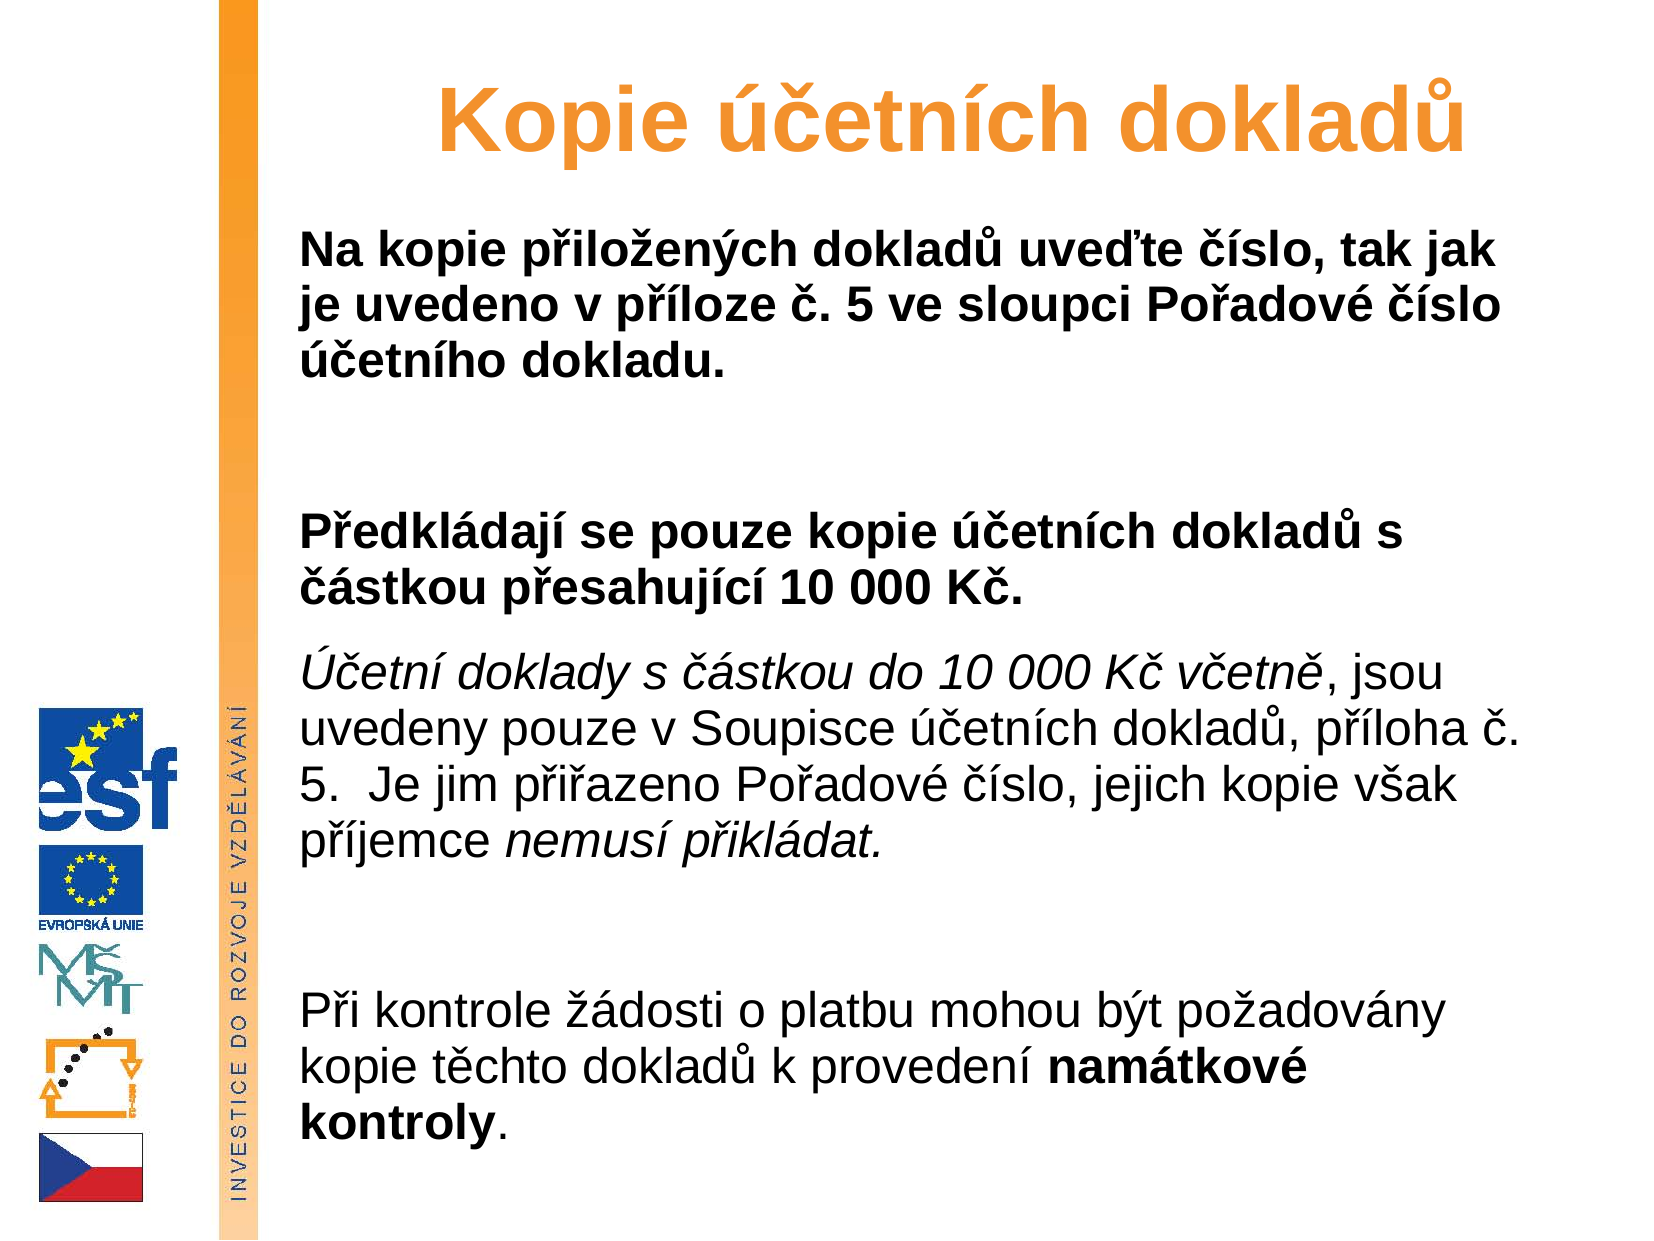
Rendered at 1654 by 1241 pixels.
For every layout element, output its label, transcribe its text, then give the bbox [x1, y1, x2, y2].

picture [0, 0, 1654, 1240]
list Na kopie přiložených dokladů uveďte číslo, tak jak je uvedeno v příloze č. 5 ve sloupci Pořadové číslo účetního dokladu. Předkládají se pouze kopie účetních dokladů s částkou přesahující 10 000 Kč. Účetní doklady s částkou do 10 000 Kč včetně, jsou uvedeny pouze v Soupisce účetních dokladů, příloha č. 5. Je jim přiřazeno Pořadové číslo, jejich kopie však příjemce nemusí přikládat. Při kontrole žádosti o platbu mohou být požadovány kopie těchto dokladů k provedení namátkové kontroly. [299, 221, 1531, 1148]
title Kopie účetních dokladů [252, 69, 1654, 173]
